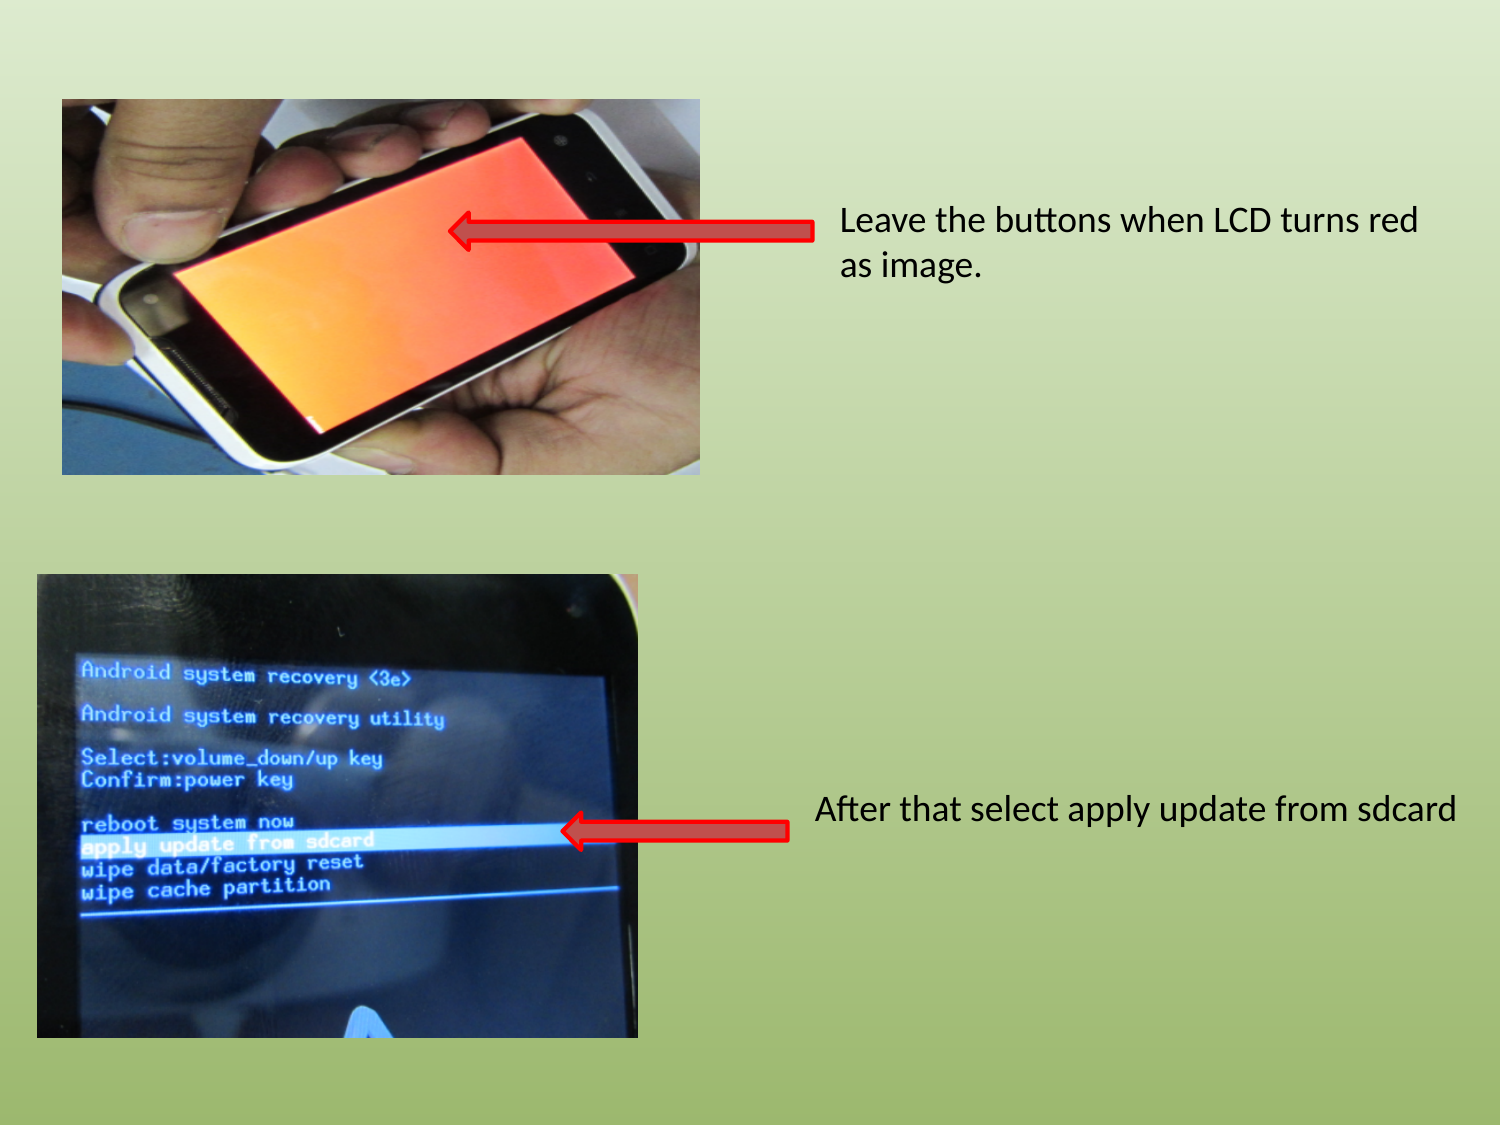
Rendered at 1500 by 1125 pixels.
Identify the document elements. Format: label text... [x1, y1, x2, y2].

text_box [641, 819, 790, 843]
text_box Leave the buttons when LCD turns red as image. [825, 187, 1450, 293]
picture [62, 99, 701, 476]
text_box [704, 219, 815, 243]
text_box After that select apply update from sdcard [799, 776, 1488, 837]
picture [37, 574, 638, 1038]
